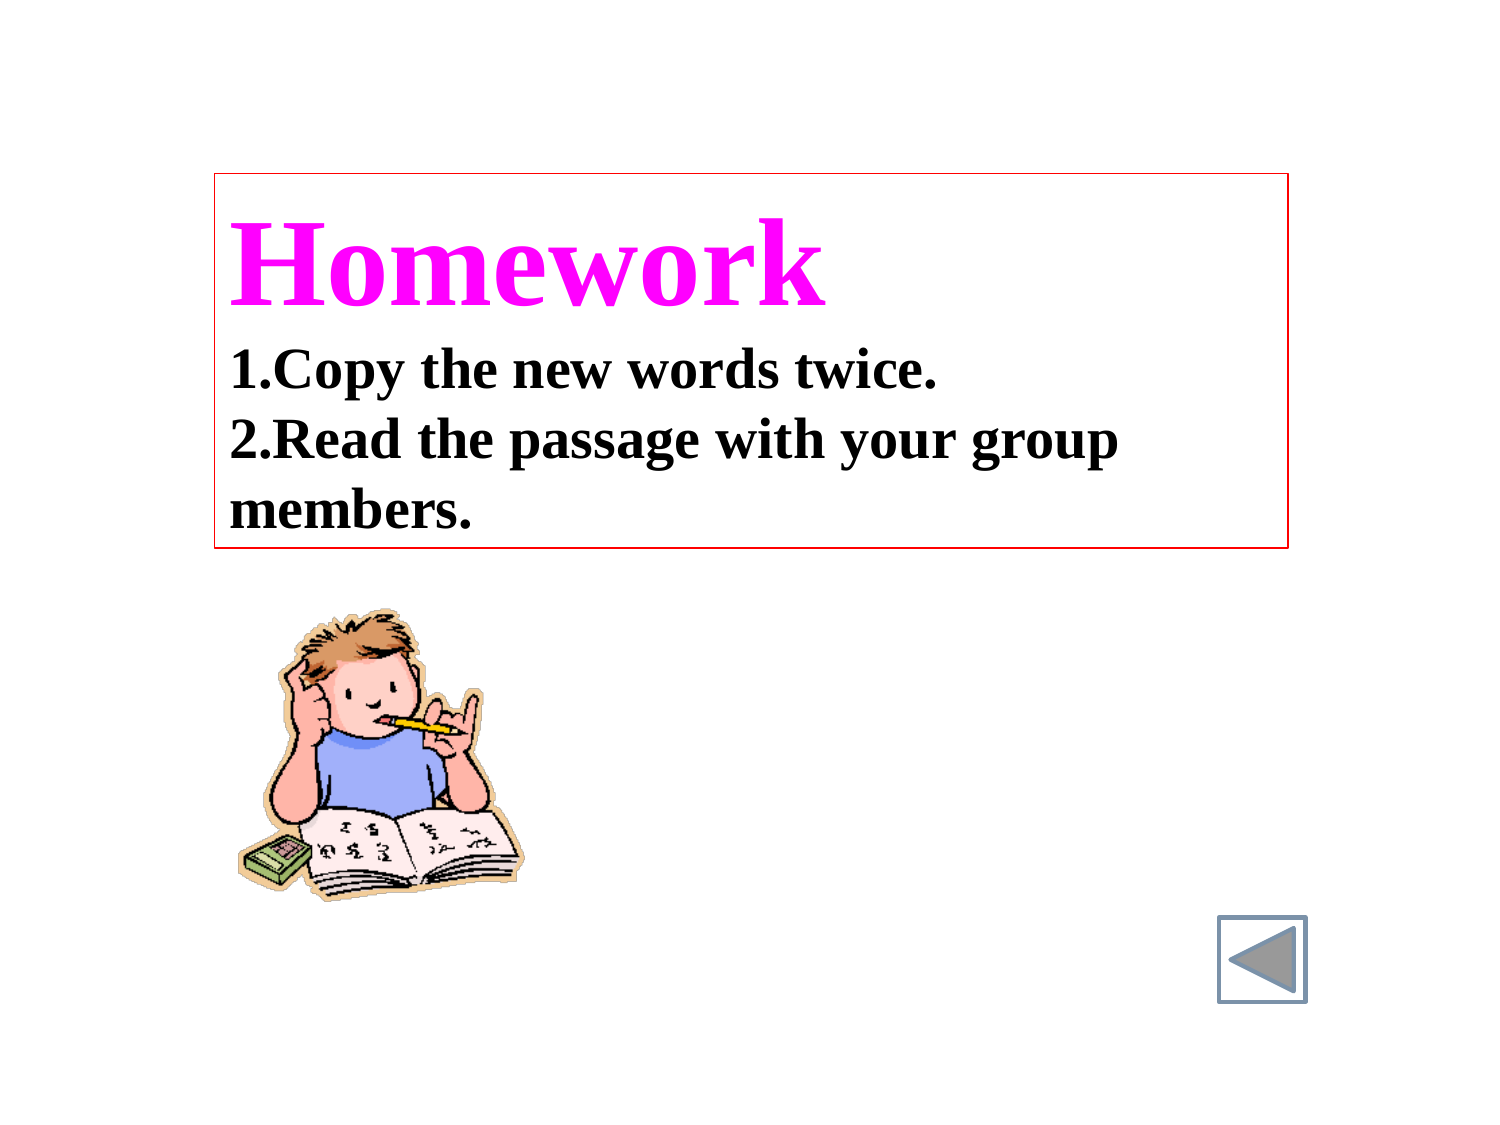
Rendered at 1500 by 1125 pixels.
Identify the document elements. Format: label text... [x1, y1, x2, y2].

text_box Homework 1.Copy the new words twice. 2.Read the passage with your group members. [214, 173, 1288, 548]
text_box [1217, 915, 1308, 1004]
picture [237, 605, 529, 906]
